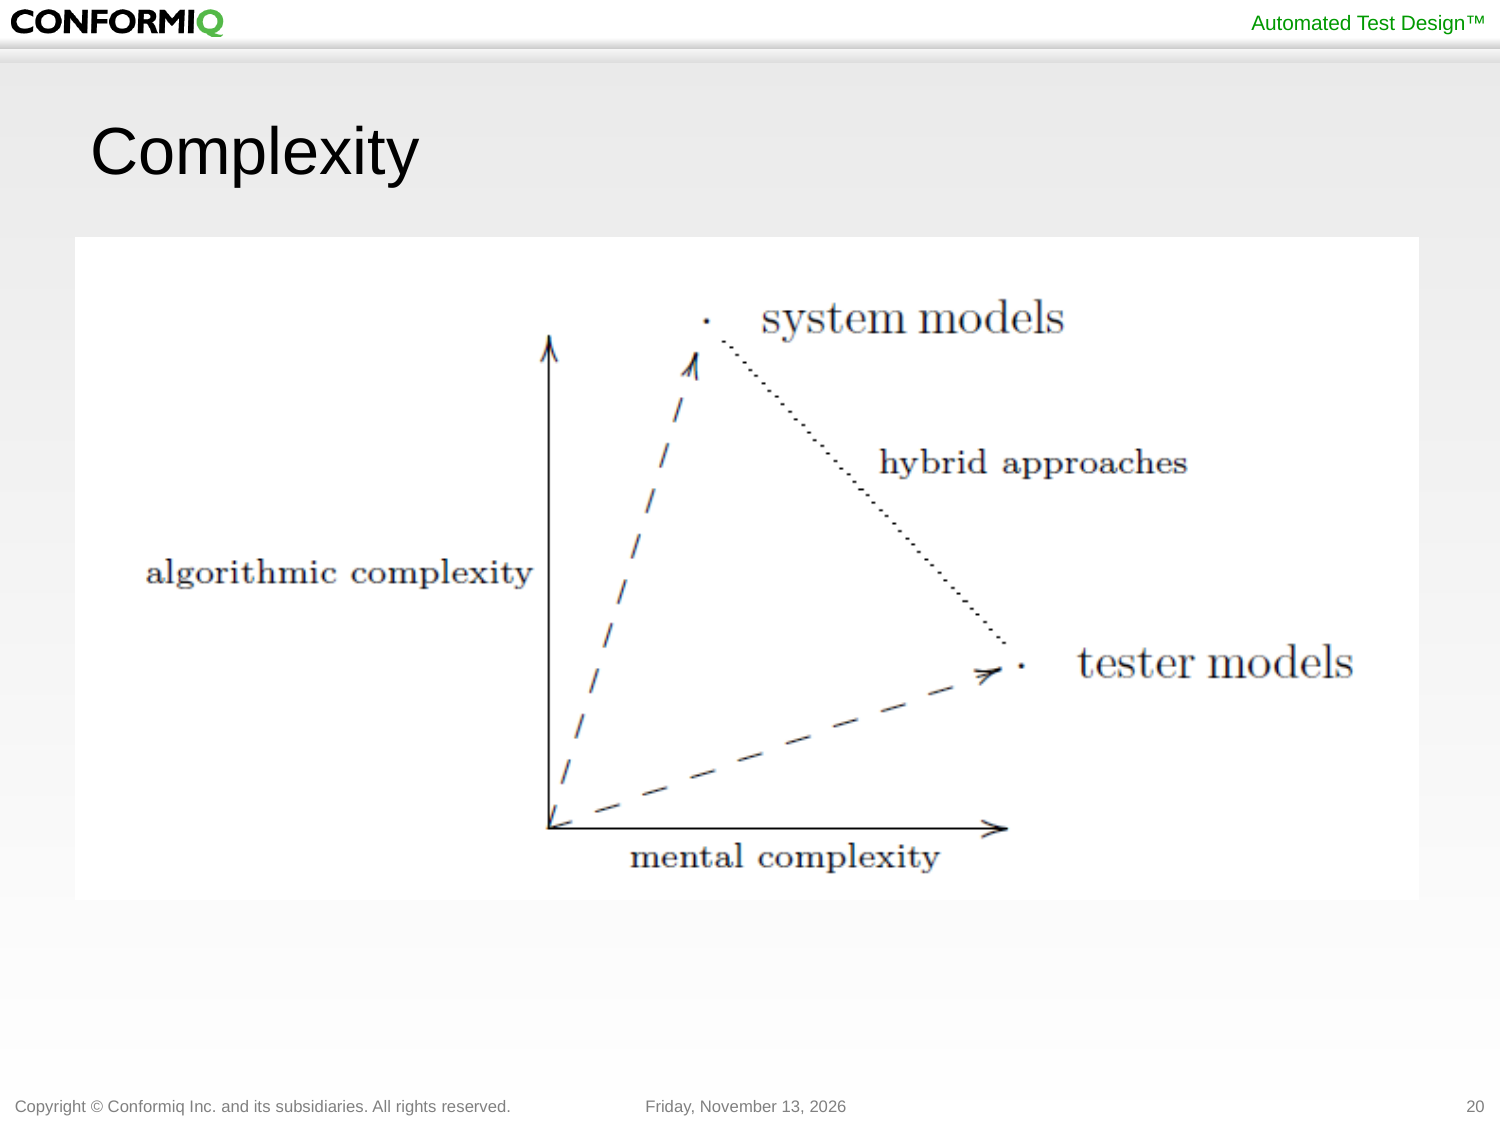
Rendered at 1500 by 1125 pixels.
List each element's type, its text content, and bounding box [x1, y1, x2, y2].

picture [8, 4, 224, 37]
picture [74, 237, 1420, 901]
title Complexity [75, 99, 1425, 200]
